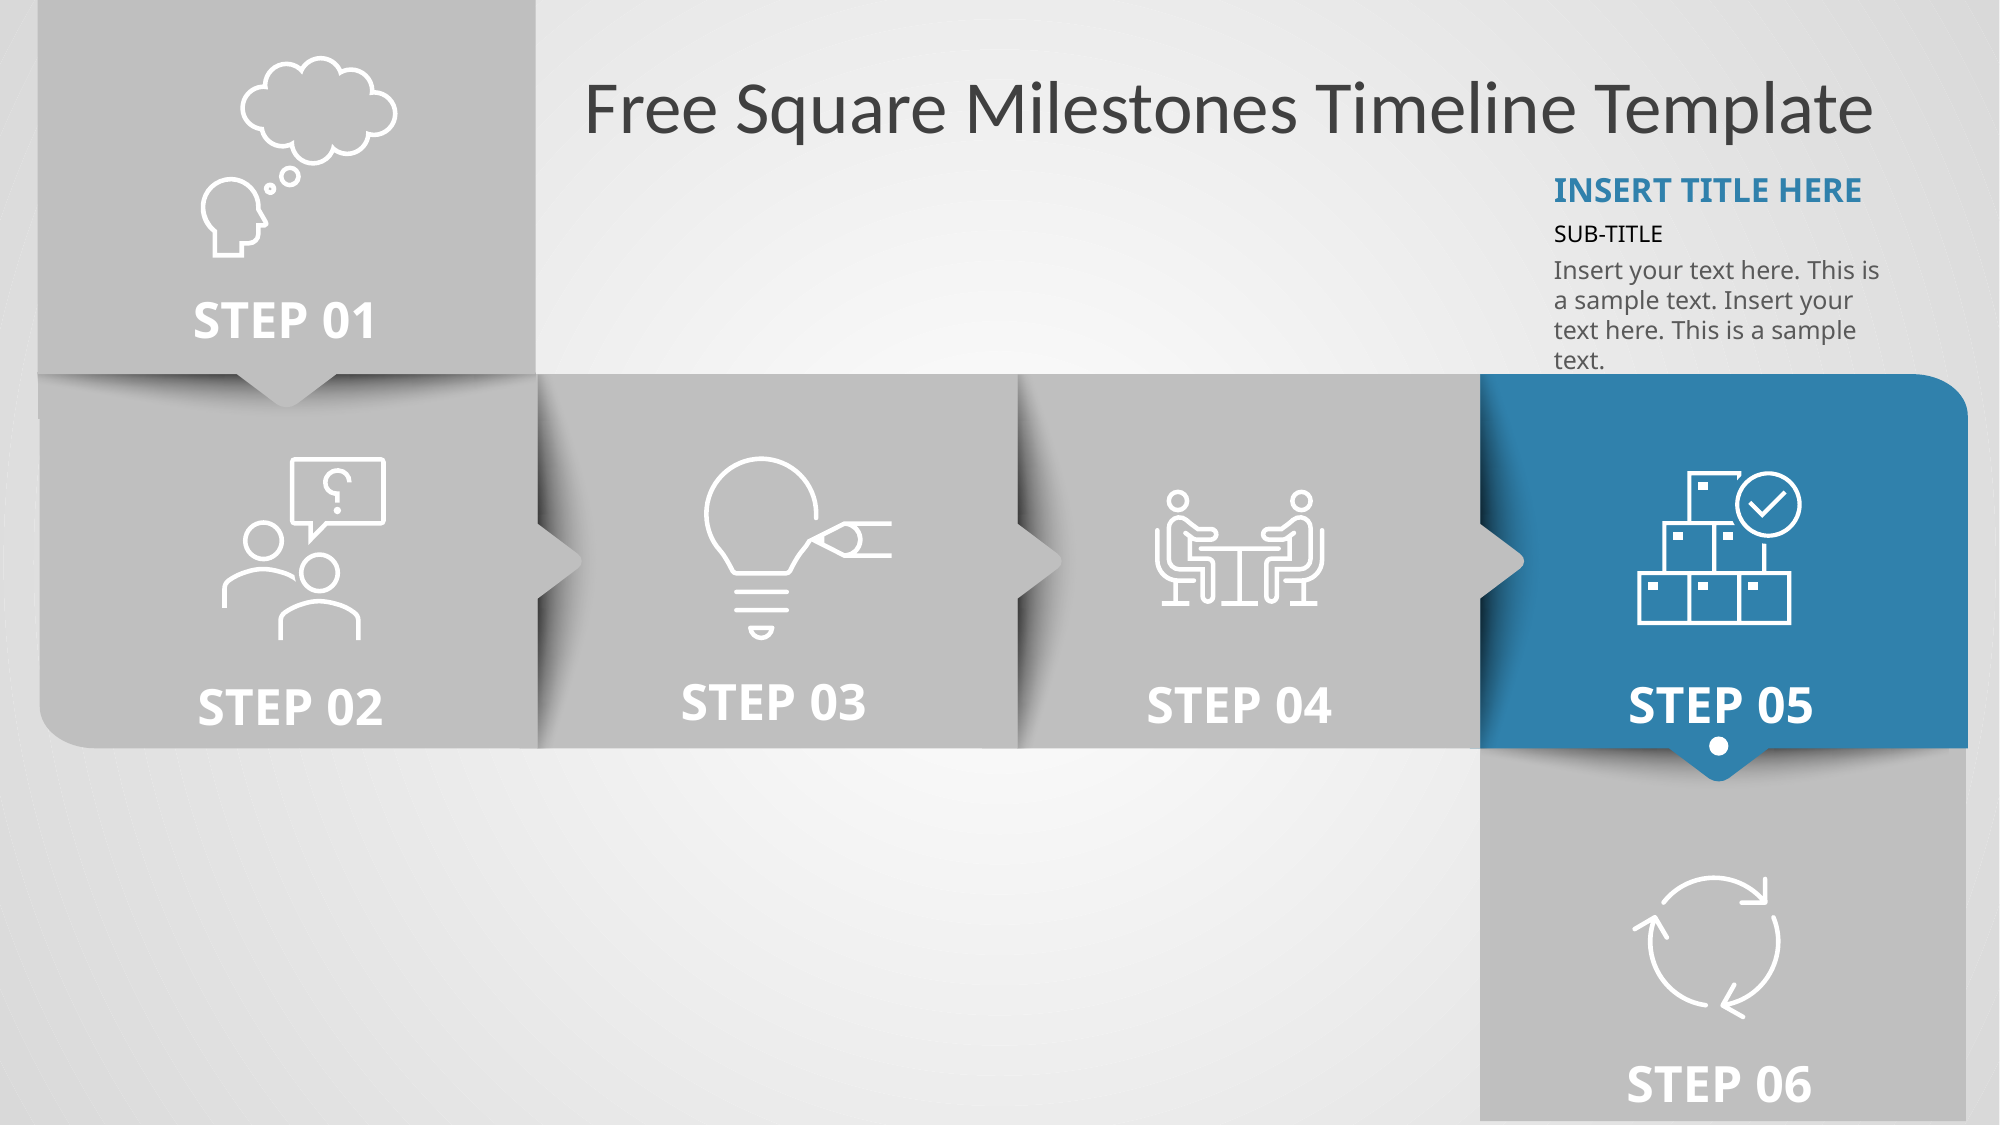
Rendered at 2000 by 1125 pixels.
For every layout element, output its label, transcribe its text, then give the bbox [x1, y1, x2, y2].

text_box [1478, 800, 1968, 1123]
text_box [1469, 373, 1968, 792]
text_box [200, 55, 398, 258]
title Free Square Milestones Timeline Template [584, 45, 1913, 162]
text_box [1539, 161, 1913, 354]
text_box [601, 373, 1081, 749]
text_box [1129, 438, 1350, 659]
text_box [194, 438, 415, 659]
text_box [37, 0, 536, 420]
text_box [1637, 470, 1802, 626]
text_box STEP 06 [1527, 1044, 1912, 1120]
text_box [1632, 875, 1781, 1020]
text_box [39, 373, 601, 749]
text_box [703, 456, 892, 641]
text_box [1081, 373, 1543, 749]
